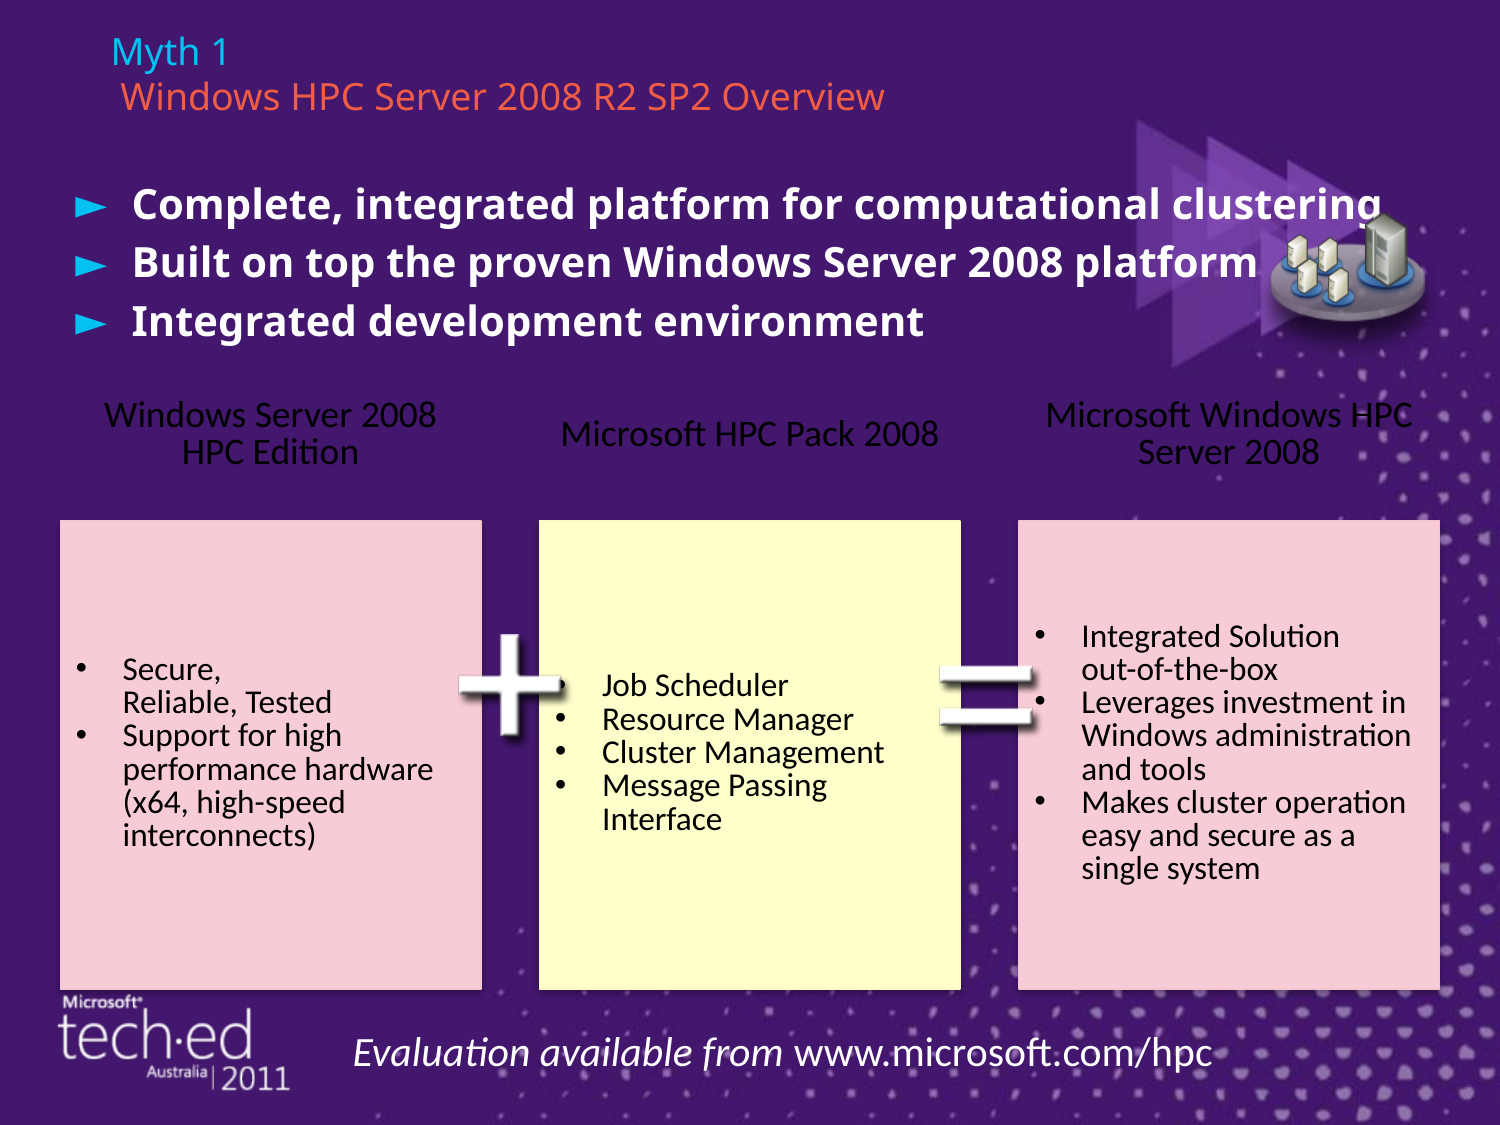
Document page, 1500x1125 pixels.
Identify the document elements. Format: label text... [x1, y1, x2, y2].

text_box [60, 333, 1440, 1009]
list Complete, integrated platform for computational clustering Built on top the proven Windows Server 2008 platform Integrated development environment [60, 170, 1436, 333]
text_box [1253, 212, 1444, 364]
title Myth 1 Windows HPC Server 2008 R2 SP2 Overview [95, 19, 1446, 126]
picture [0, 0, 1500, 1125]
text_box Evaluation available from www.microsoft.com/hpc [62, 1025, 1438, 1083]
